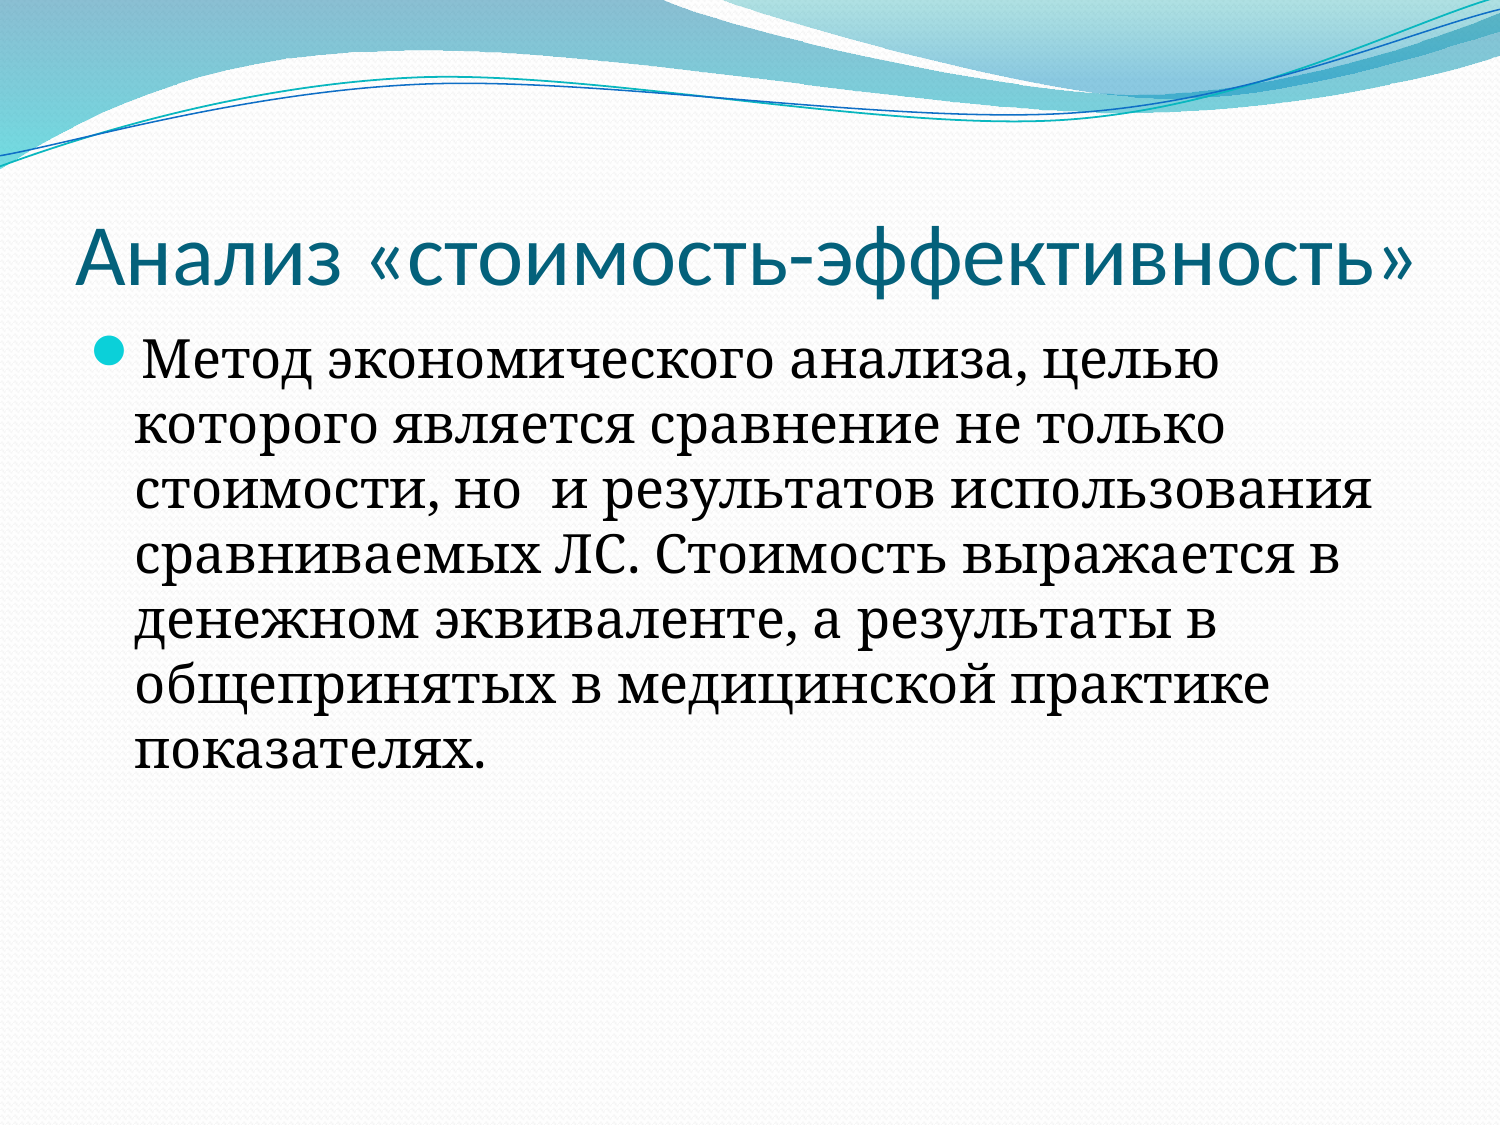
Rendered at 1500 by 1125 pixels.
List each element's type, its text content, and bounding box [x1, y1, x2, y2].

title Анализ «стоимость-эффективность» [75, 115, 1425, 303]
list Метод экономического анализа, целью которого является сравнение не только стоимости, но и результатов использования сравниваемых ЛС. Стоимость выражается в денежном эквиваленте, а результаты в общепринятых в медицинской практике показателях. [75, 317, 1425, 1038]
